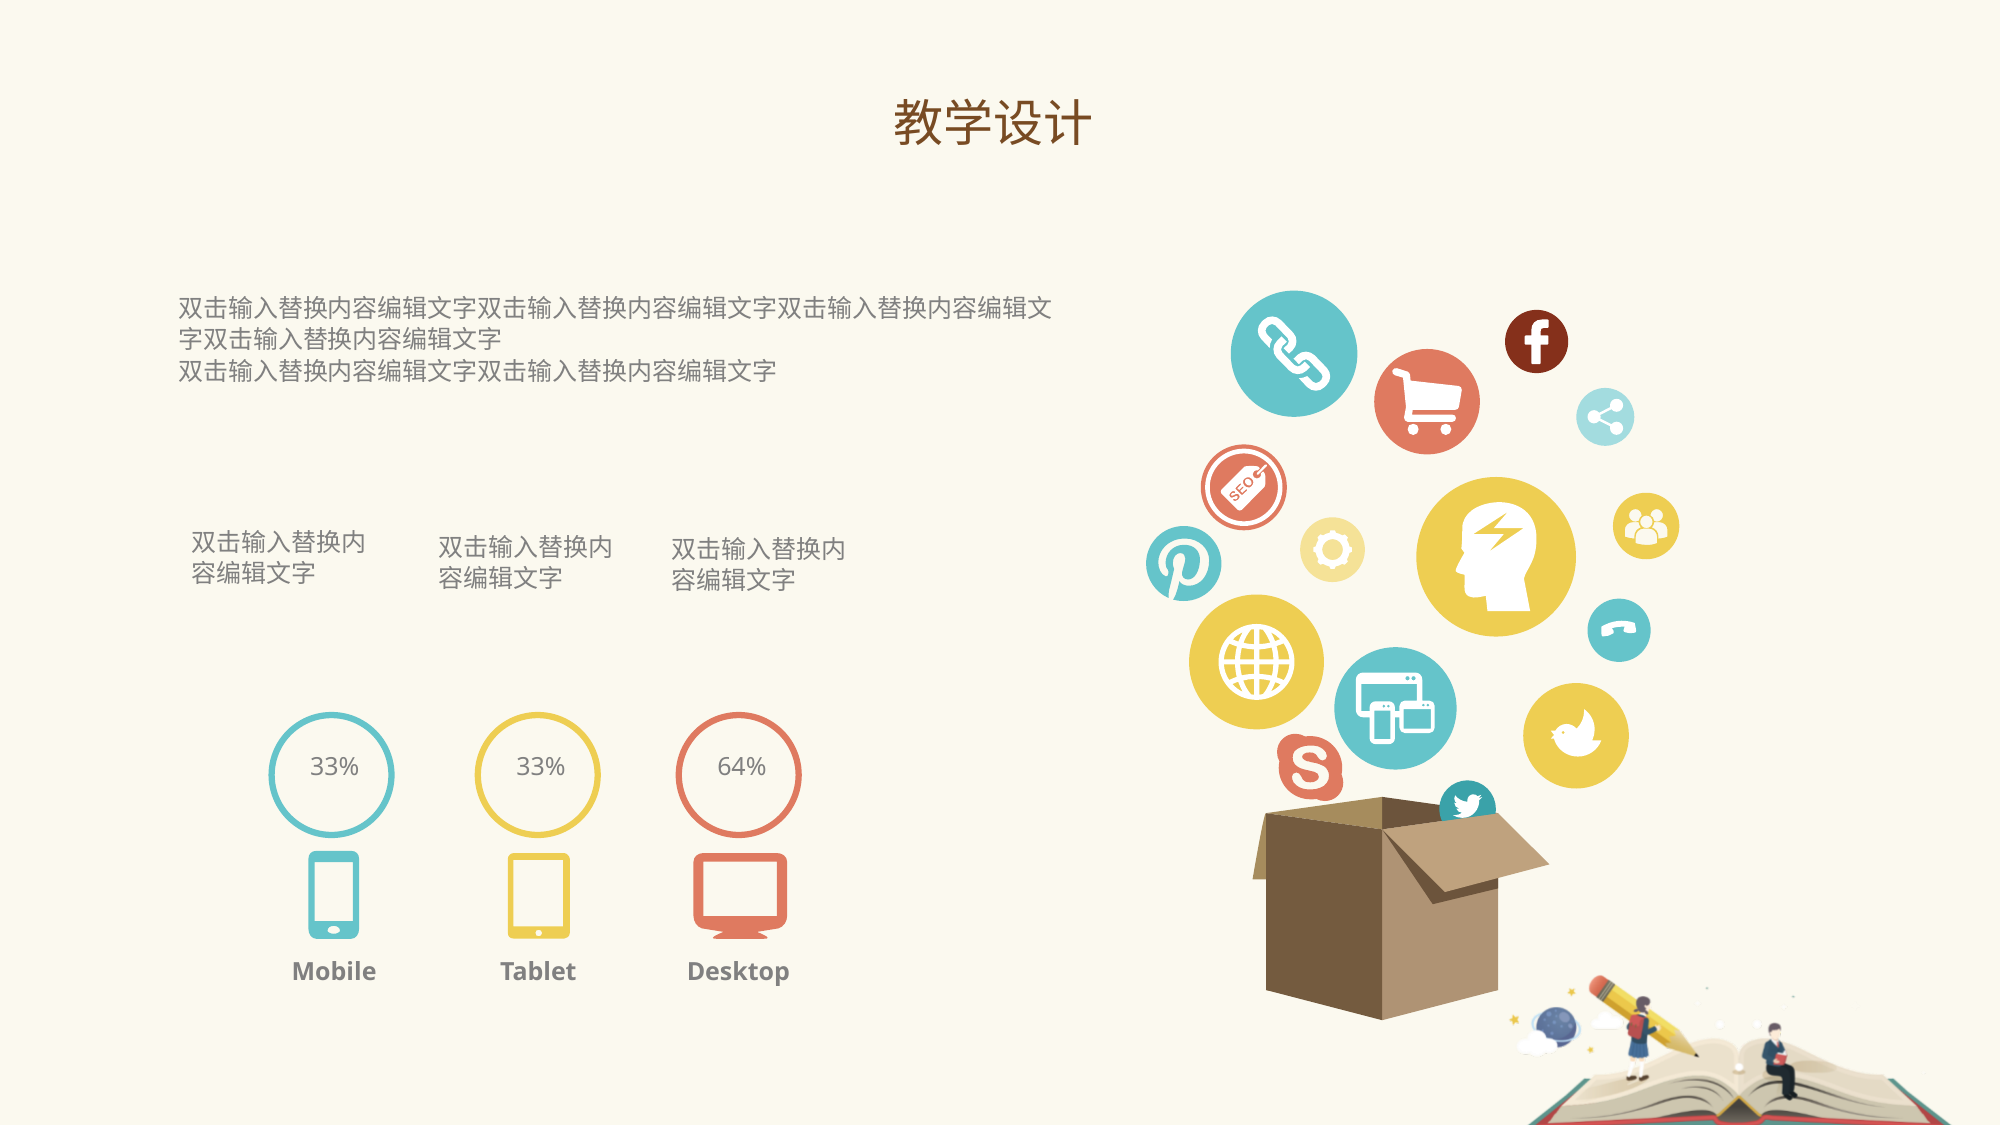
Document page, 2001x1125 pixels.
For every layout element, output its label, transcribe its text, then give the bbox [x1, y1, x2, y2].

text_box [672, 715, 812, 994]
text_box 教学设计 [663, 84, 1324, 160]
text_box 双击输入替换内容编辑文字 [176, 517, 392, 595]
picture [1505, 947, 1992, 1125]
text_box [1146, 290, 1680, 1021]
text_box 双击输入替换内容编辑文字 [423, 522, 639, 600]
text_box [264, 714, 405, 994]
text_box 双击输入替换内容编辑文字双击输入替换内容编辑文字双击输入替换内容编辑文字双击输入替换内容编辑文字 双击输入替换内容编辑文字双击输入替换内容编辑文字 [163, 283, 1084, 393]
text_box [471, 715, 611, 994]
text_box 双击输入替换内容编辑文字 [657, 524, 872, 602]
